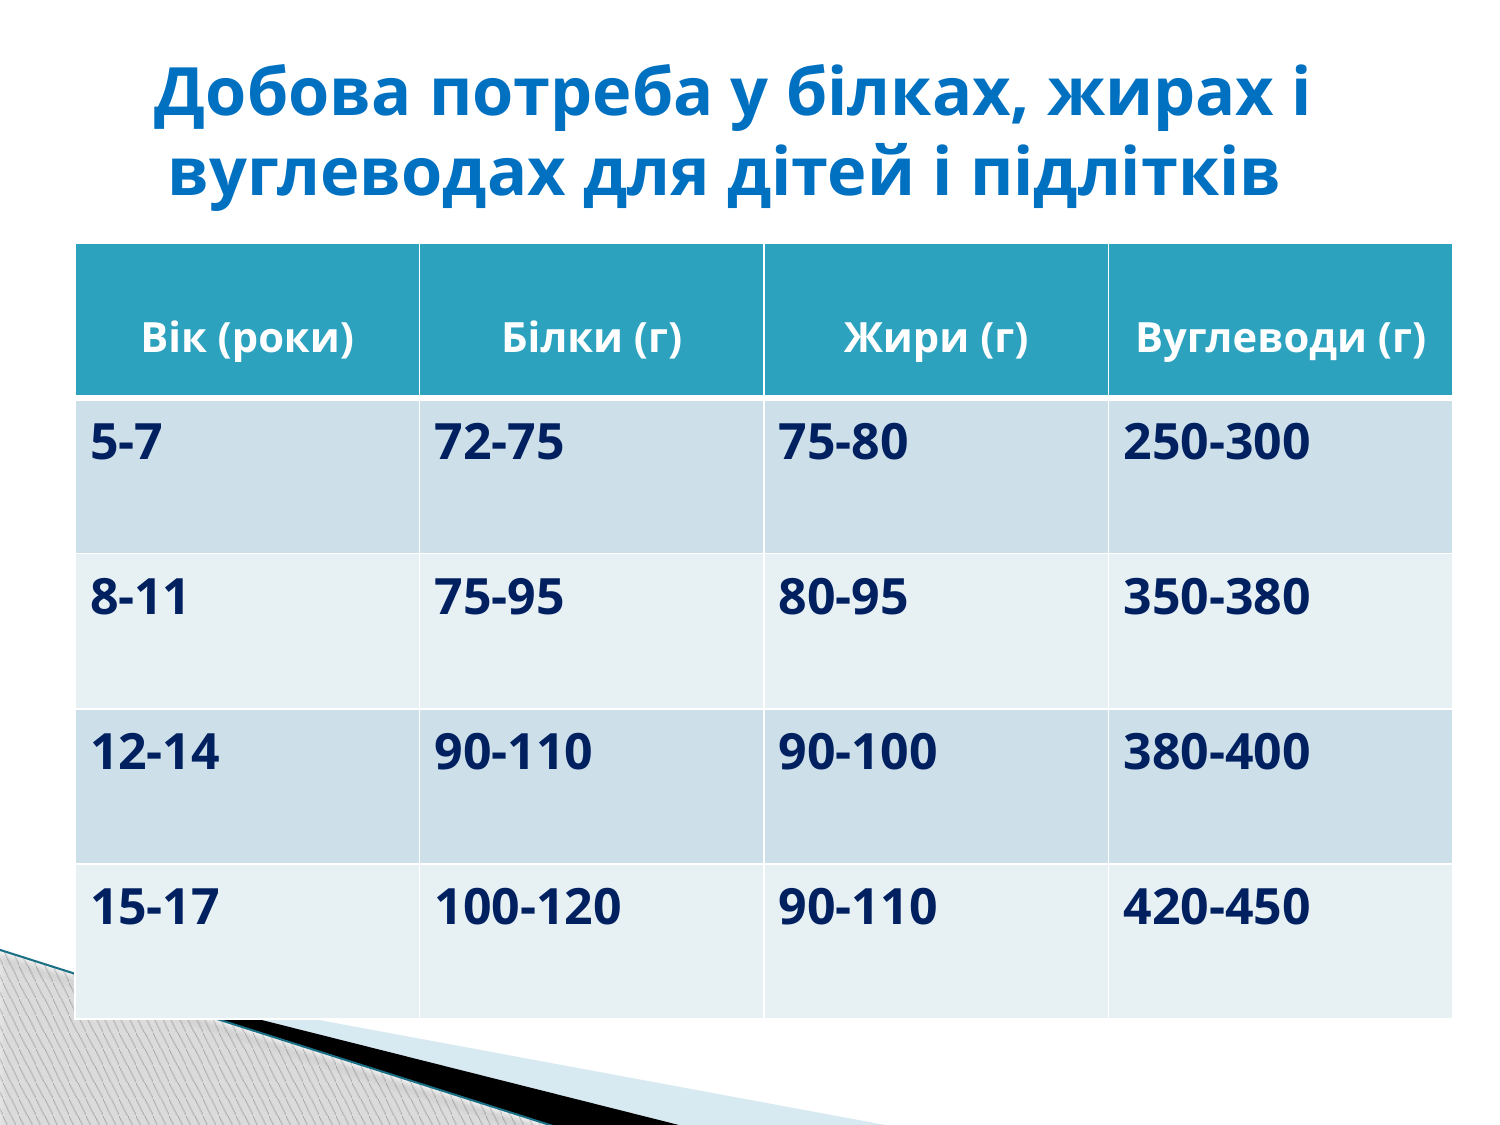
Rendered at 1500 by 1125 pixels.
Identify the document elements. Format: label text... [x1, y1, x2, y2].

table_cell 90-110 [765, 865, 1108, 1018]
table_header Вуглеводи (г) [1109, 244, 1452, 395]
table_cell 250-300 [1109, 401, 1452, 553]
table_cell 80-95 [765, 554, 1108, 708]
table_cell 100-120 [420, 865, 763, 1018]
table_cell 5-7 [76, 401, 419, 553]
table_cell 15-17 [76, 865, 419, 1018]
table_cell 72-75 [420, 401, 763, 553]
table_cell 350-380 [1109, 554, 1452, 708]
table_header Вік (роки) [76, 244, 419, 395]
table_cell 75-95 [420, 554, 763, 708]
table_cell 90-110 [420, 710, 763, 863]
table_cell 380-400 [1109, 710, 1452, 863]
table_cell 8-11 [76, 554, 419, 708]
table_cell 90-100 [765, 710, 1108, 863]
title Добова потреба у білках, жирах і вуглеводах для дітей і підлітків [58, 35, 1409, 223]
table_cell 75-80 [765, 401, 1108, 553]
table_cell 12-14 [76, 710, 419, 863]
table_cell 420-450 [1109, 865, 1452, 1018]
table_header Жири (г) [765, 244, 1108, 395]
table_header Білки (г) [420, 244, 763, 395]
